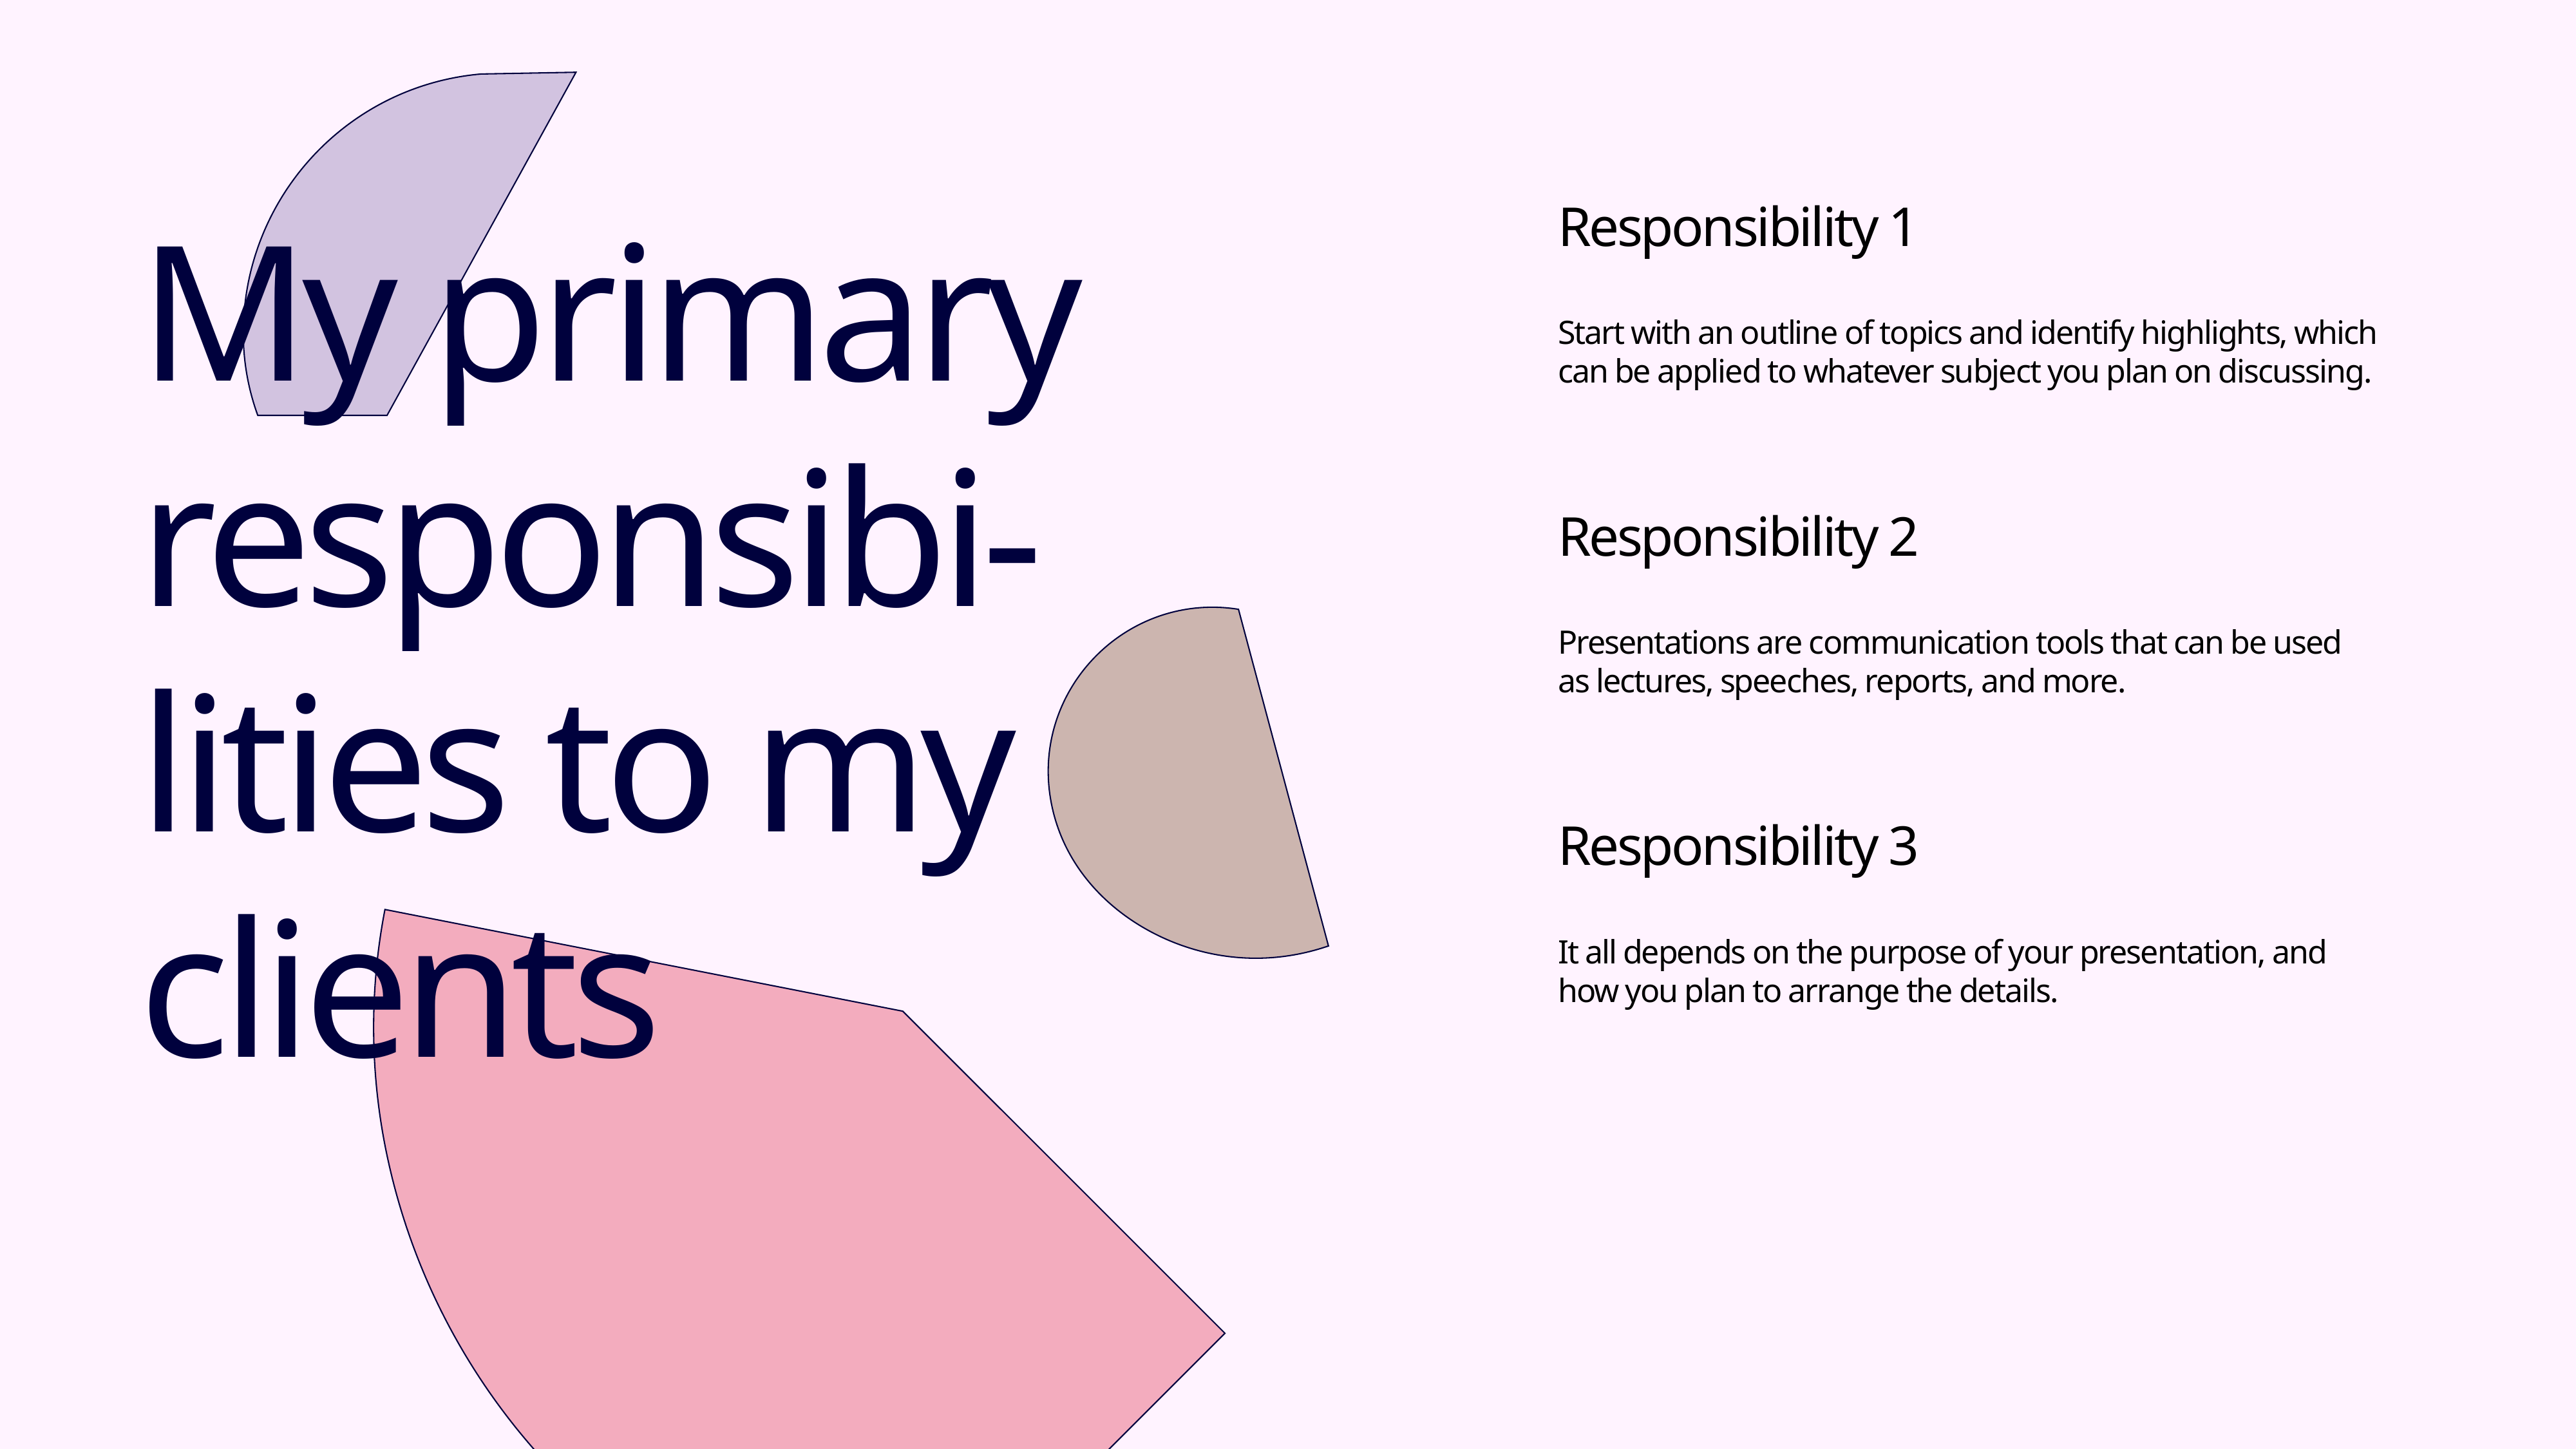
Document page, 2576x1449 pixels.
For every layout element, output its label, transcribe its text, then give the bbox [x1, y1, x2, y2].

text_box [1552, 807, 2383, 1100]
text_box [1270, 726, 1329, 958]
text_box [377, 1101, 1226, 1449]
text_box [1552, 498, 2383, 790]
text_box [1552, 188, 2383, 481]
text_box [288, 72, 576, 187]
text_box My primary responsibi-lities to my clients [134, 187, 1270, 1101]
